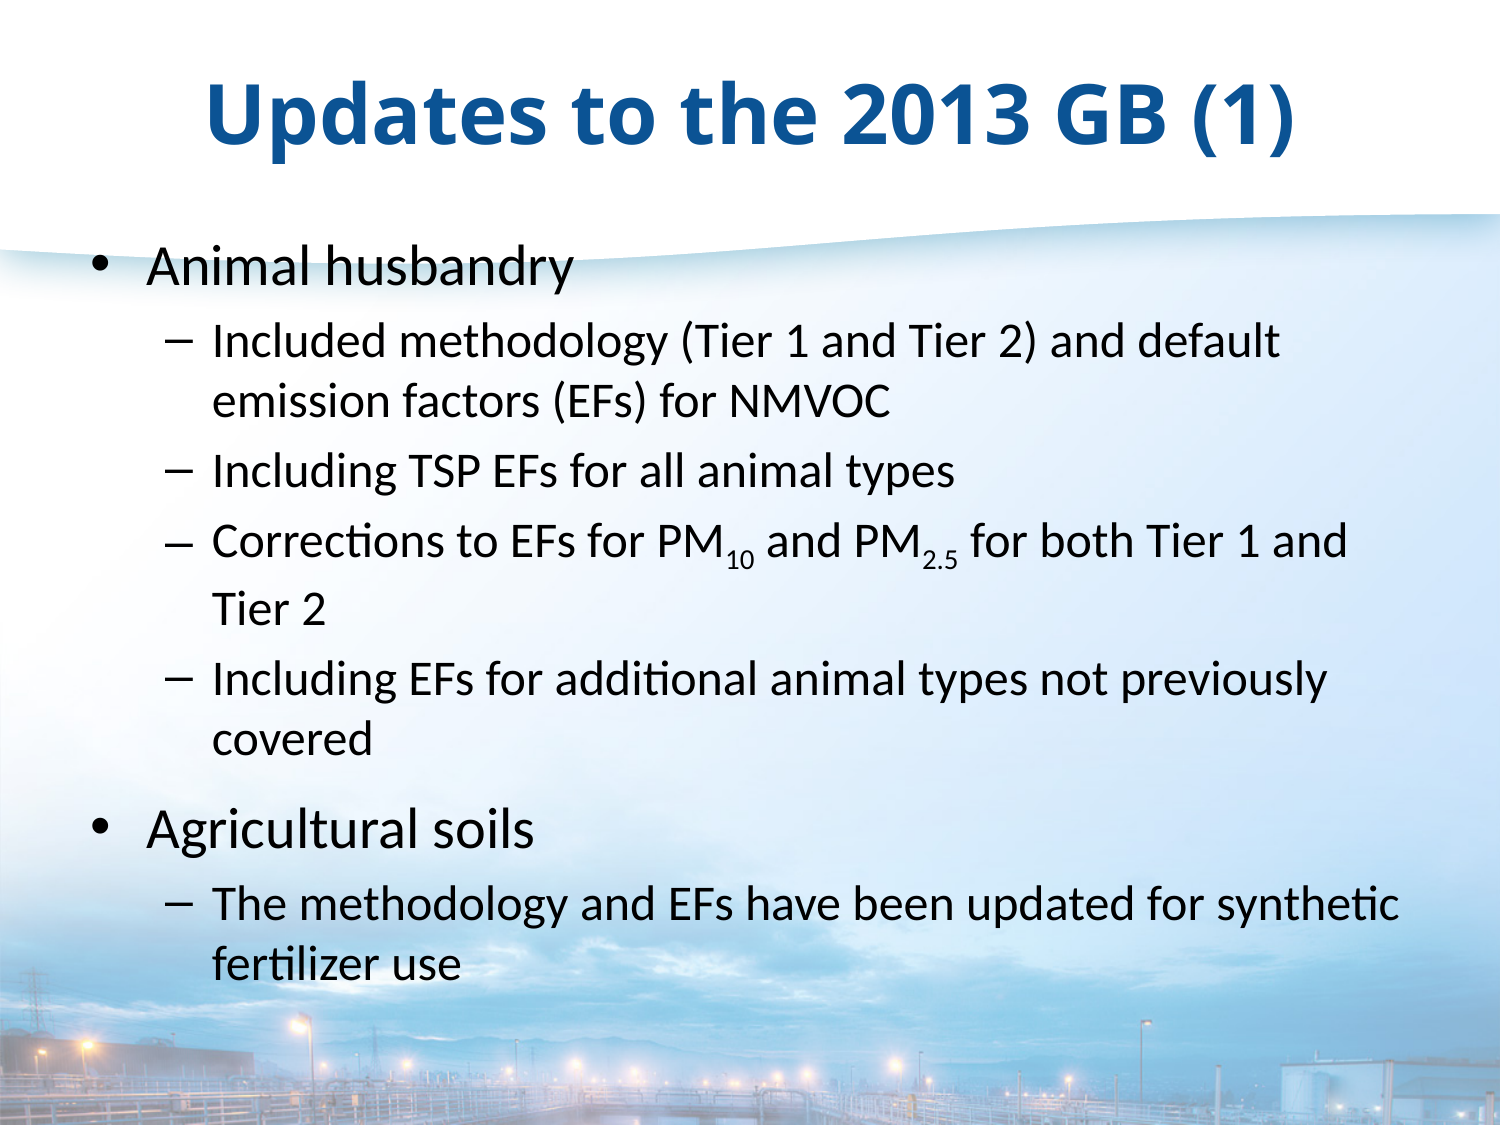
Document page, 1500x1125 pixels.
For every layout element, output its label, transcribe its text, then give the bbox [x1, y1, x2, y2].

title Updates to the 2013 GB (1) [75, 45, 1425, 197]
list Animal husbandry Included methodology (Tier 1 and Tier 2) and default emission factors (EFs) for NMVOC Including TSP EFs for all animal types Corrections to EFs for PM10 and PM2.5 for both Tier 1 and Tier 2 Including EFs for additional animal types not previously covered Agricultural soils The methodology and EFs have been updated for synthetic fertilizer use [75, 219, 1425, 1047]
picture [0, 215, 1500, 1125]
